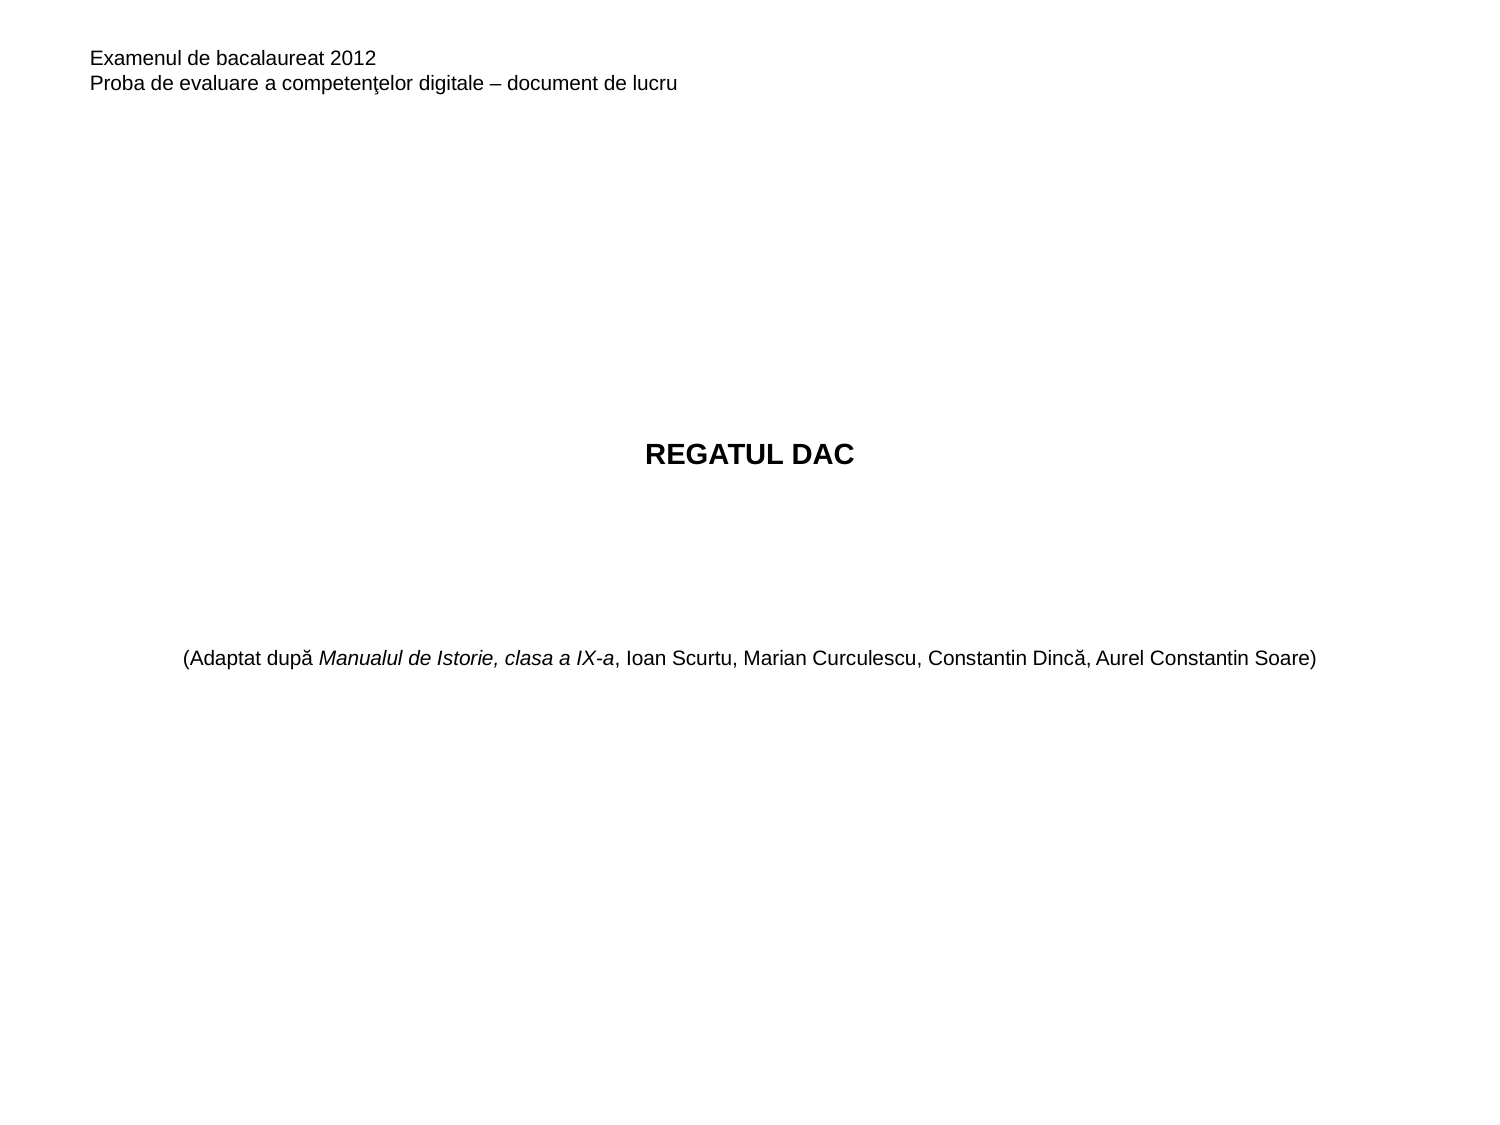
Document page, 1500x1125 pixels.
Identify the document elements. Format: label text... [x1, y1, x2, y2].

text_box Examenul de bacalaureat 2012 Proba de evaluare a competenţelor digitale – document de lucru [75, 37, 1388, 103]
title REGATUL DAC [112, 349, 1388, 591]
subtitle (Adaptat după Manualul de Istorie, clasa a IX-a, Ioan Scurtu, Marian Curculescu, Constantin Dincă, Aurel Constantin Soare) [152, 637, 1348, 926]
